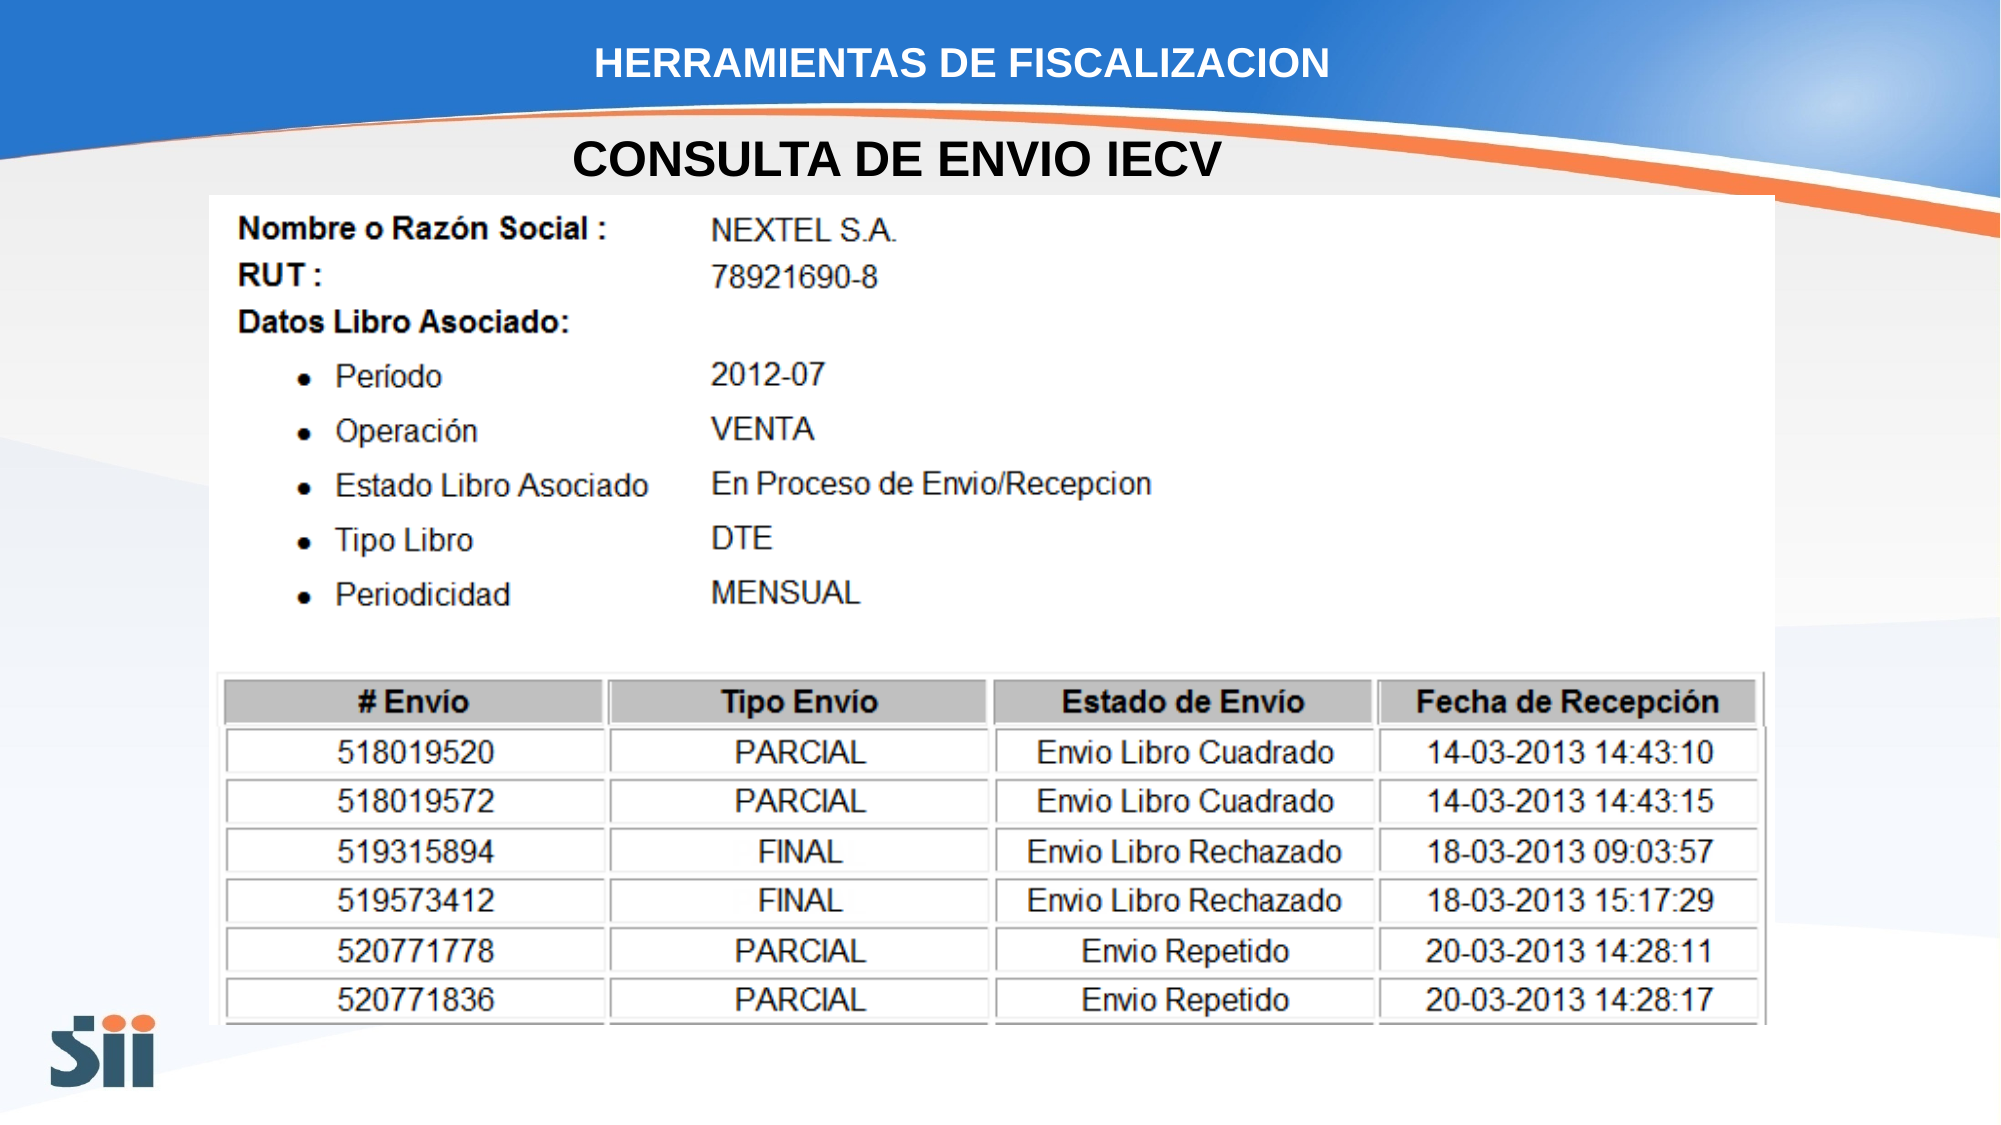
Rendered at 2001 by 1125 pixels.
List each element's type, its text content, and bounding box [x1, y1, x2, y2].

text_box CONSULTA DE ENVIO IECV [303, 119, 1493, 192]
picture [0, 0, 2001, 1125]
text_box HERRAMIENTAS DE FISCALIZACION [212, 28, 1713, 94]
